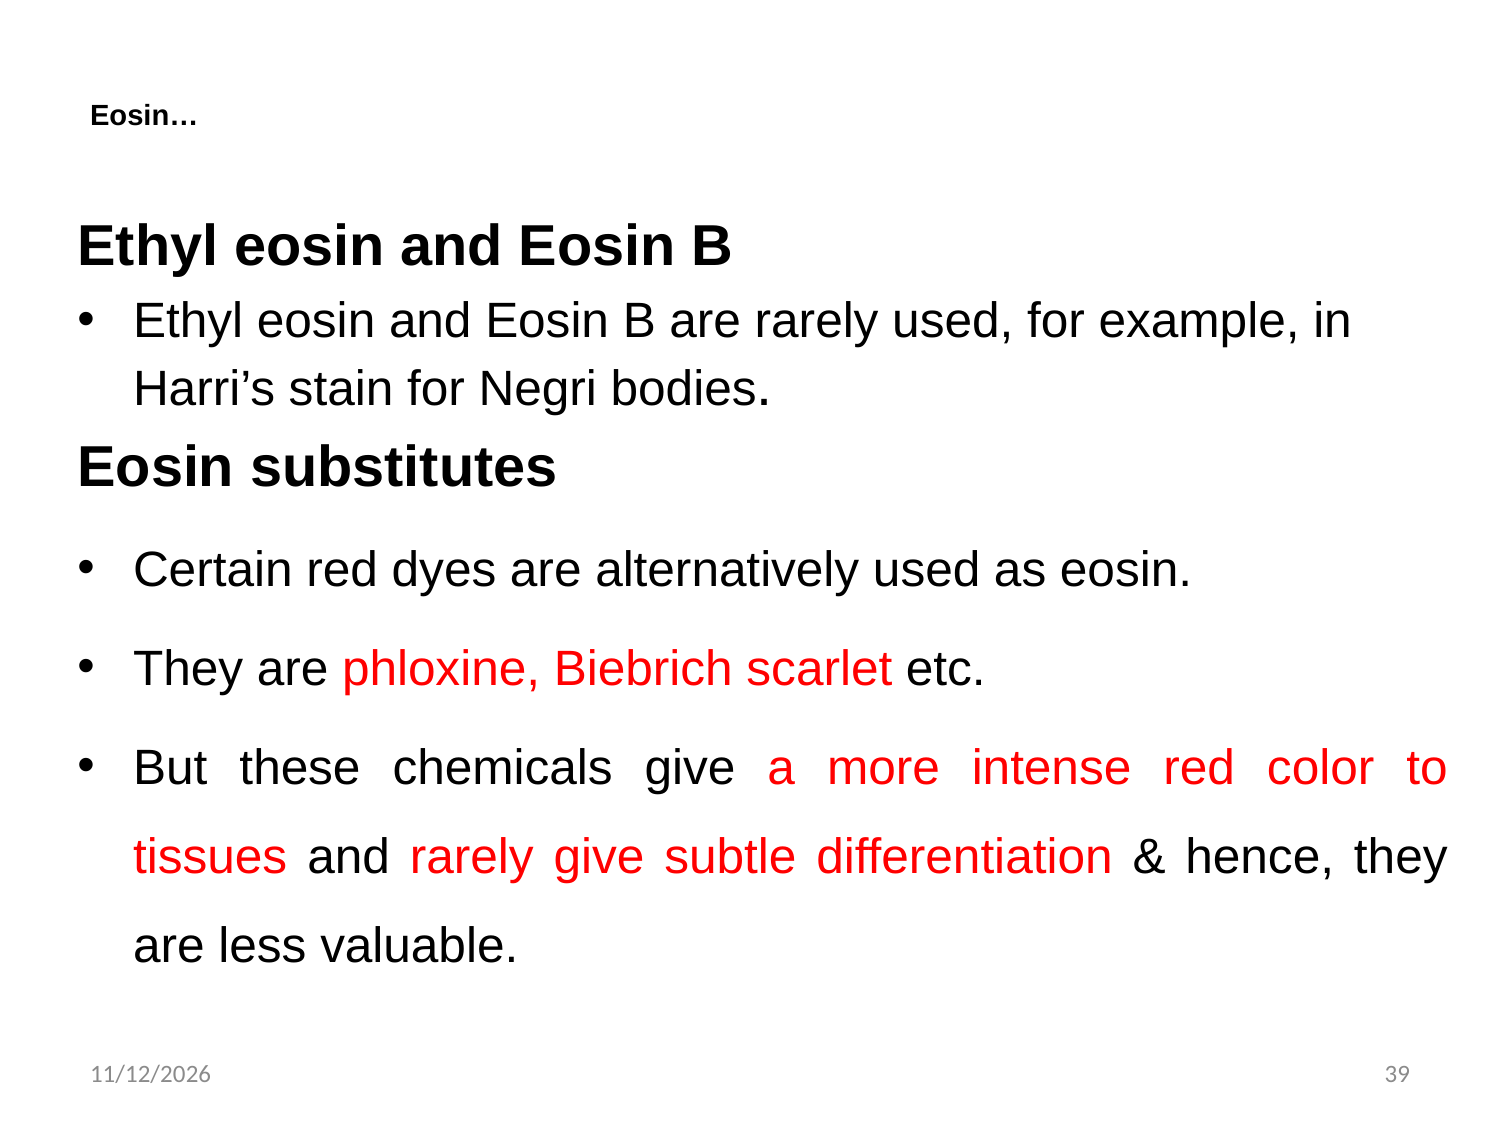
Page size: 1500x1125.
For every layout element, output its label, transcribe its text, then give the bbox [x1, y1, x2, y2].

slide_number 39 [1074, 1042, 1425, 1103]
title Eosin… [75, 45, 1425, 175]
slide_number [75, 1042, 425, 1103]
list Ethyl eosin and Eosin B Ethyl eosin and Eosin B are rarely used, for example, in Harri’s stain for Negri bodies. Eosin substitutes Certain red dyes are alternatively used as eosin. They are phloxine, Biebrich scarlet etc. But these chemicals give a more intense red color to tissues and rarely give subtle differentiation & hence, they are less valuable. [62, 200, 1463, 980]
